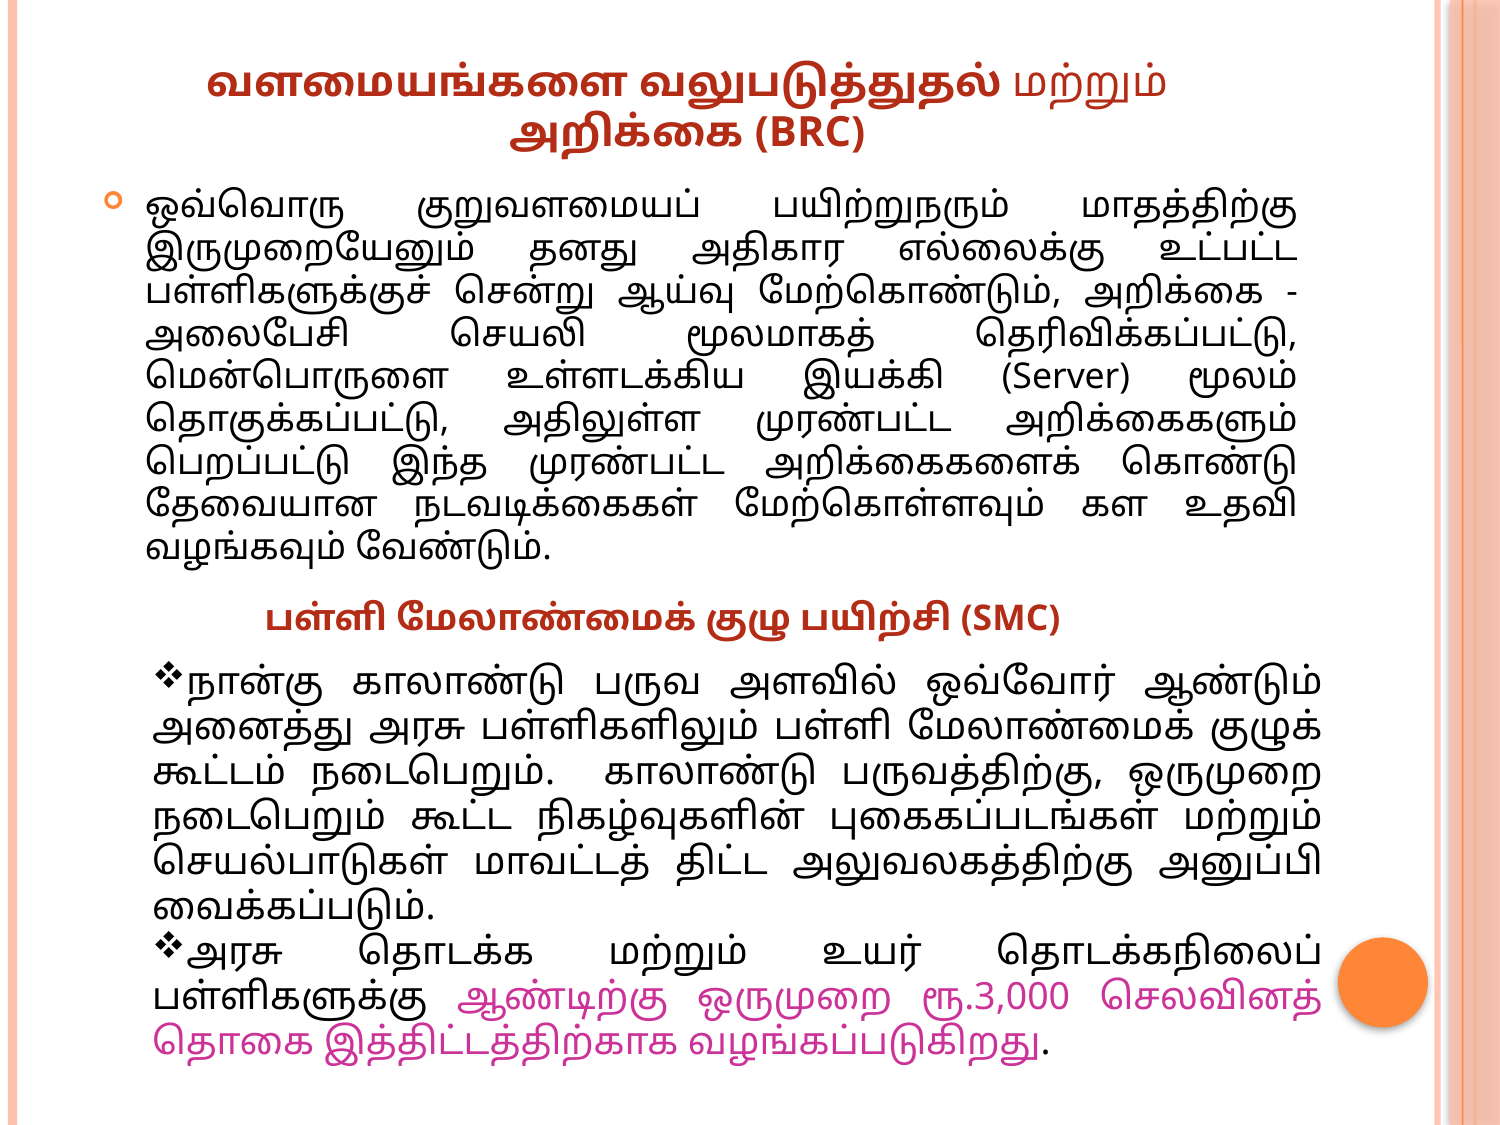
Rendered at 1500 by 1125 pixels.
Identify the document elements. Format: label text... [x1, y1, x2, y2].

text_box நான்கு காலாண்டு பருவ அளவில் ஒவ்வோர் ஆண்டும் அனைத்து அரசு பள்ளிகளிலும் பள்ளி மேலாண்மைக் குழுக் கூட்டம் நடைபெறும். காலாண்டு பருவத்திற்கு, ஒருமுறை நடைபெறும் கூட்ட நிகழ்வுகளின் புகைகப்படங்கள் மற்றும் செயல்பாடுகள் மாவட்டத் திட்ட அலுவலகத்திற்கு அனுப்பி வைக்கப்படும். அரசு தொடக்க மற்றும் உயர் தொடக்கநிலைப் பள்ளிகளுக்கு ஆண்டிற்கு ஒருமுறை ரூ.3,000 செலவினத் தொகை இத்திட்டத்திற்காக வழங்கப்படுகிறது. [137, 649, 1338, 1070]
title வளமையங்களை வலுபடுத்துதல் மற்றும் அறிக்கை (BRC) [75, 45, 1300, 213]
list ஒவ்வொரு குறுவளமையப் பயிற்றுநரும் மாதத்திற்கு இருமுறையேனும் தனது அதிகார எல்லைக்கு உட்பட்ட பள்ளிகளுக்குச் சென்று ஆய்வு மேற்கொண்டும், அறிக்கை - அலைபேசி செயலி மூலமாகத் தெரிவிக்கப்பட்டு, மென்பொருளை உள்ளடக்கிய இயக்கி (Server) மூலம் தொகுக்கப்பட்டு, அதிலுள்ள முரண்பட்ட அறிக்கைகளும் பெறப்பட்டு இந்த முரண்பட்ட அறிக்கைகளைக் கொண்டு தேவையான நடவடிக்கைகள் மேற்கொள்ளவும் கள உதவி வழங்கவும் வேண்டும். [87, 174, 1313, 575]
text_box பள்ளி மேலாண்மைக் குழு பயிற்சி (SMC) [50, 587, 1275, 688]
